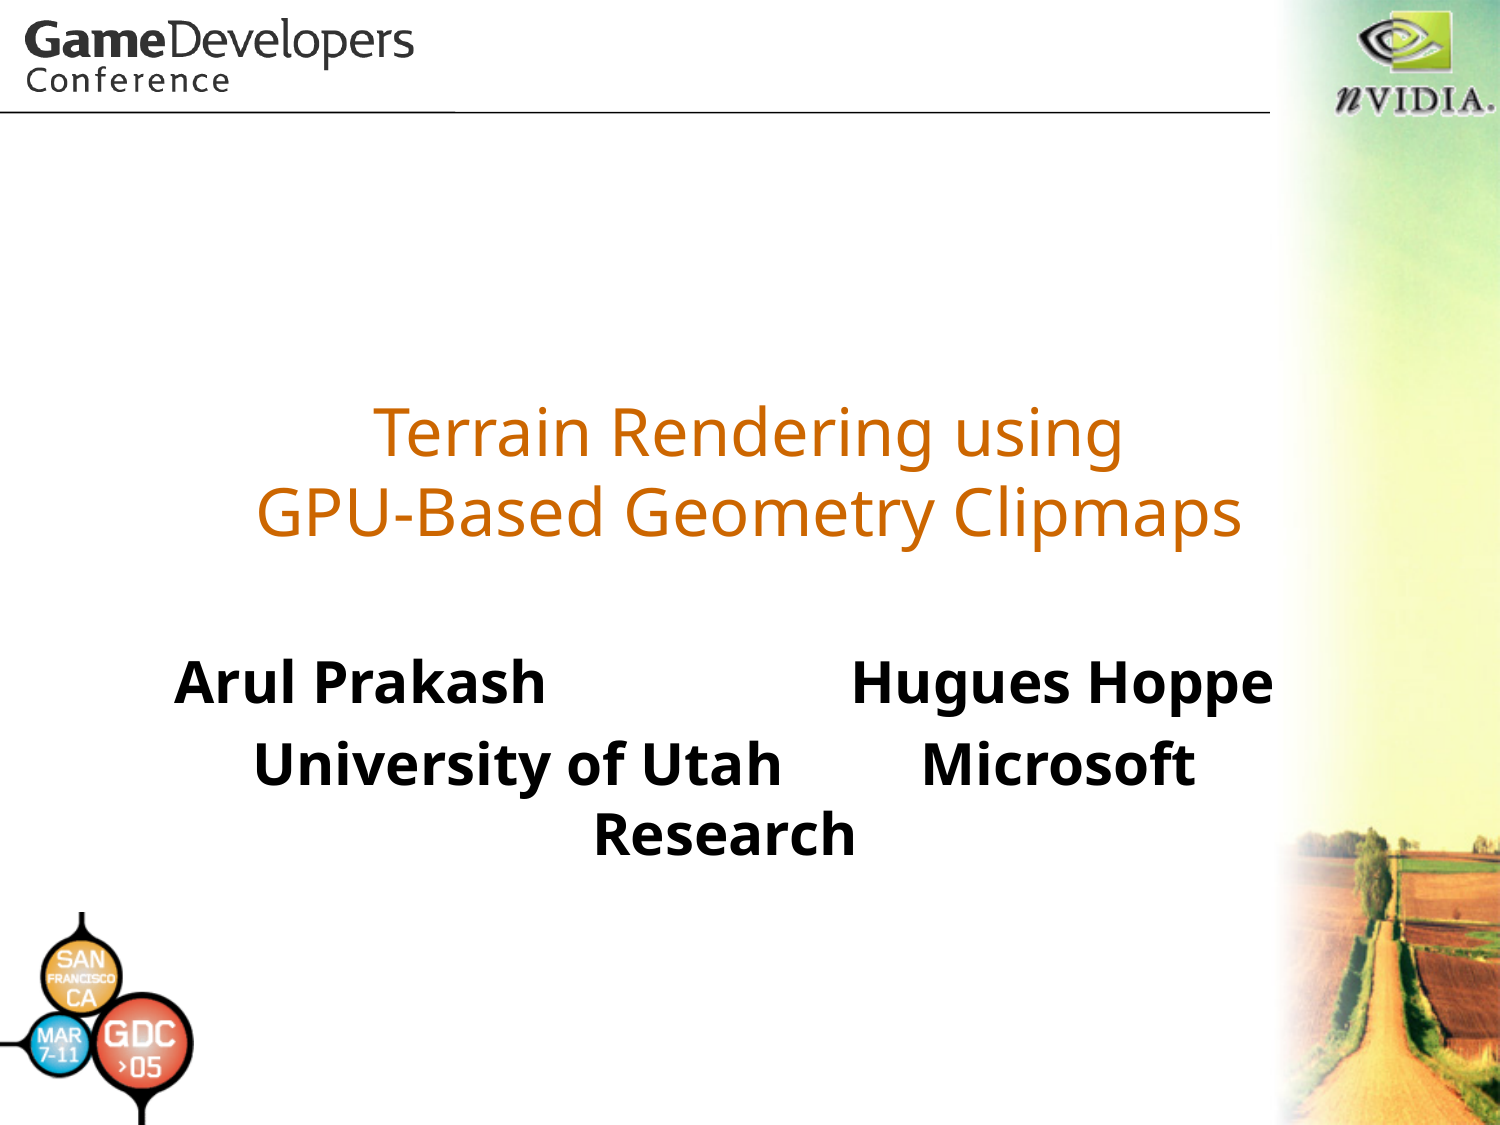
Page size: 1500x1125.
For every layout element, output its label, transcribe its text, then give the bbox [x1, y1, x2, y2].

title Terrain Rendering using GPU-Based Geometry Clipmaps [112, 349, 1388, 591]
picture [0, 912, 194, 1125]
picture [0, 0, 438, 110]
subtitle Arul Prakash Hugues Hoppe University of Utah Microsoft Research [112, 637, 1338, 925]
picture [1270, 0, 1500, 1125]
